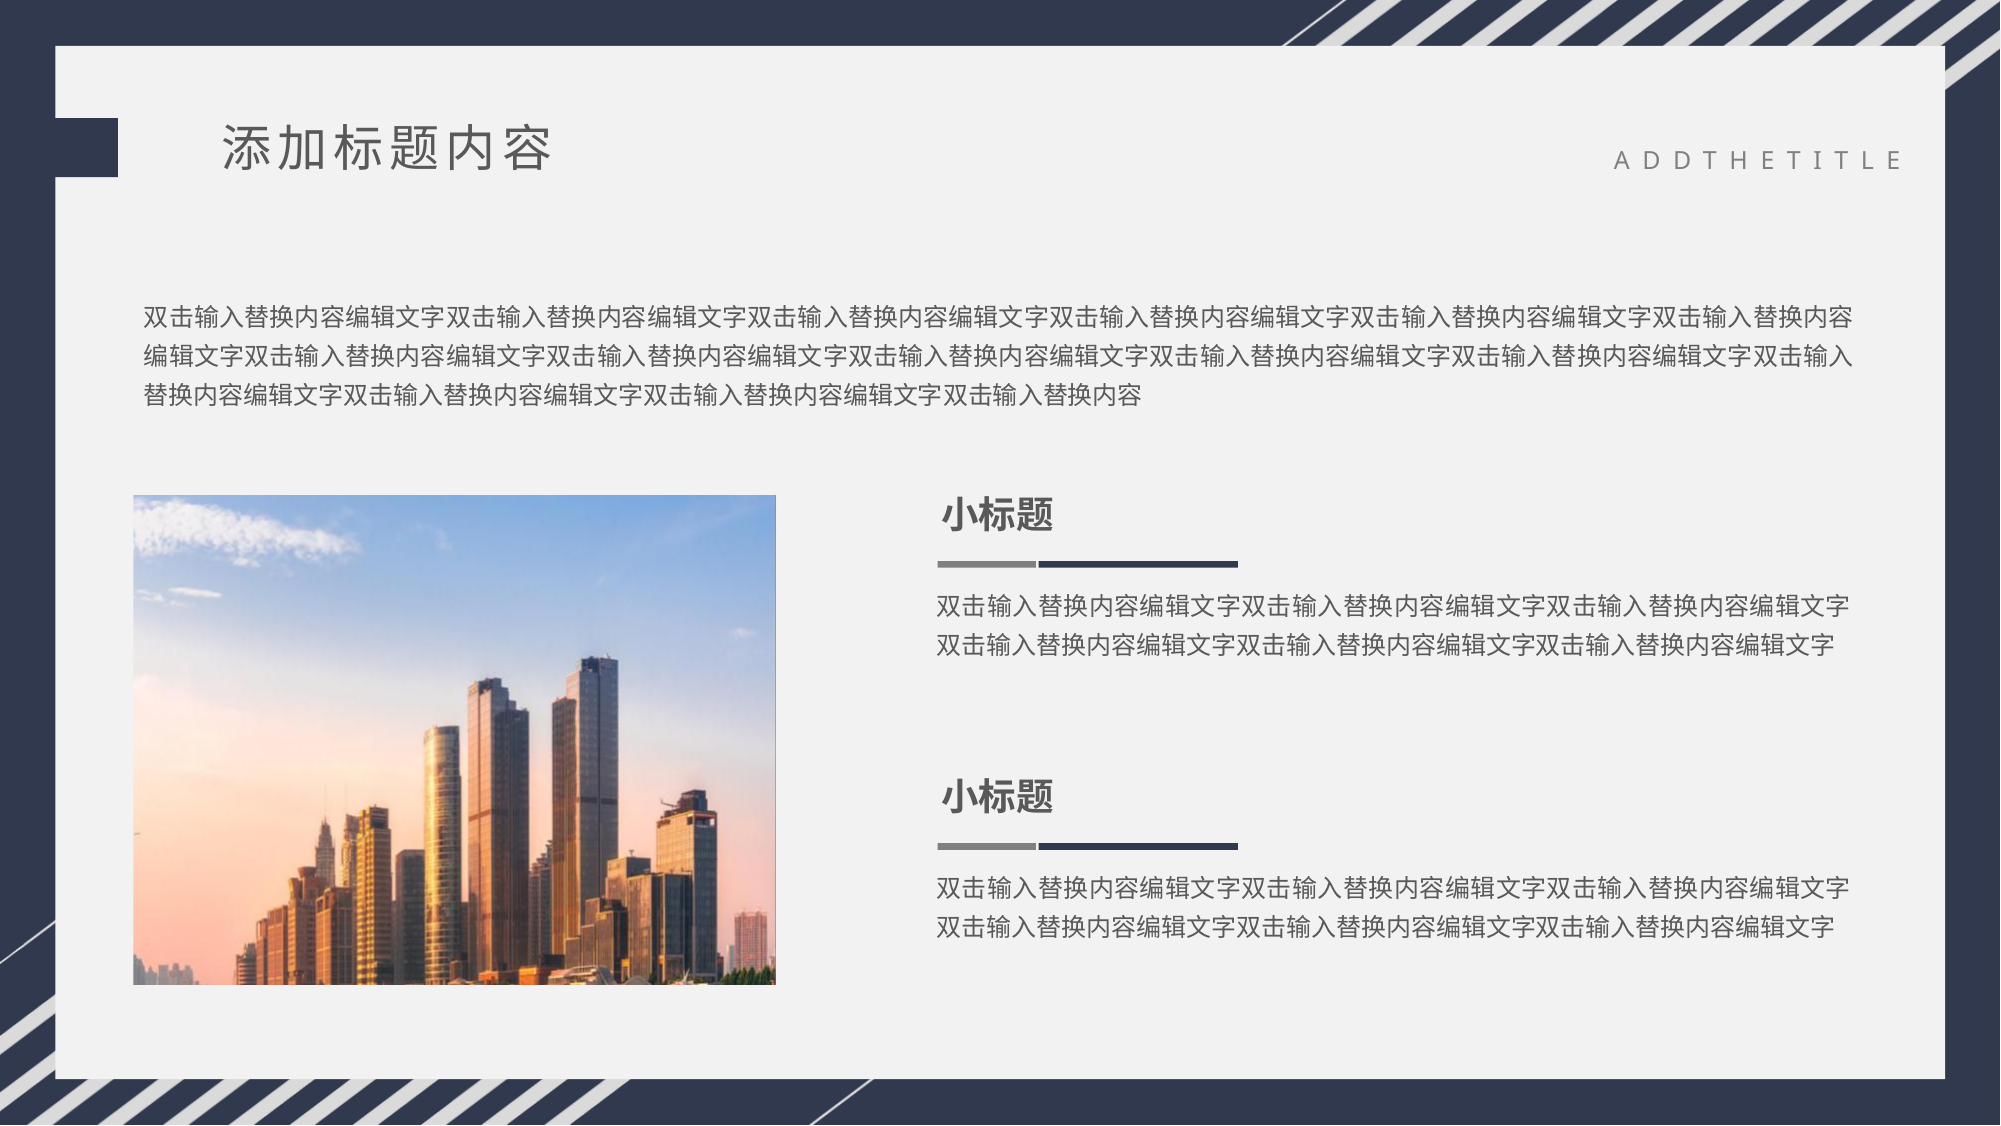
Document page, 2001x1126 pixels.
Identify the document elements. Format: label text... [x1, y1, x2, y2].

text_box 添加标题内容 [206, 109, 737, 184]
text_box 双击输入替换内容编辑文字双击输入替换内容编辑文字双击输入替换内容编辑文字双击输入替换内容编辑文字双击输入替换内容编辑文字双击输入替换内容编辑文字双击输入替换内容编辑文字双击输入替换内容编辑文字双击输入替换内容编辑文字双击输入替换内容编辑文字双击输入替换内容编辑文字双击输入替换内容编辑文字双击输入替换内容编辑文字双击输入替换内容编辑文字双击输入替换内容 [129, 285, 1872, 417]
text_box ADDTHETITLE [1362, 137, 1916, 182]
picture [0, 0, 2001, 1125]
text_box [925, 485, 1864, 949]
text_box [131, 494, 778, 986]
